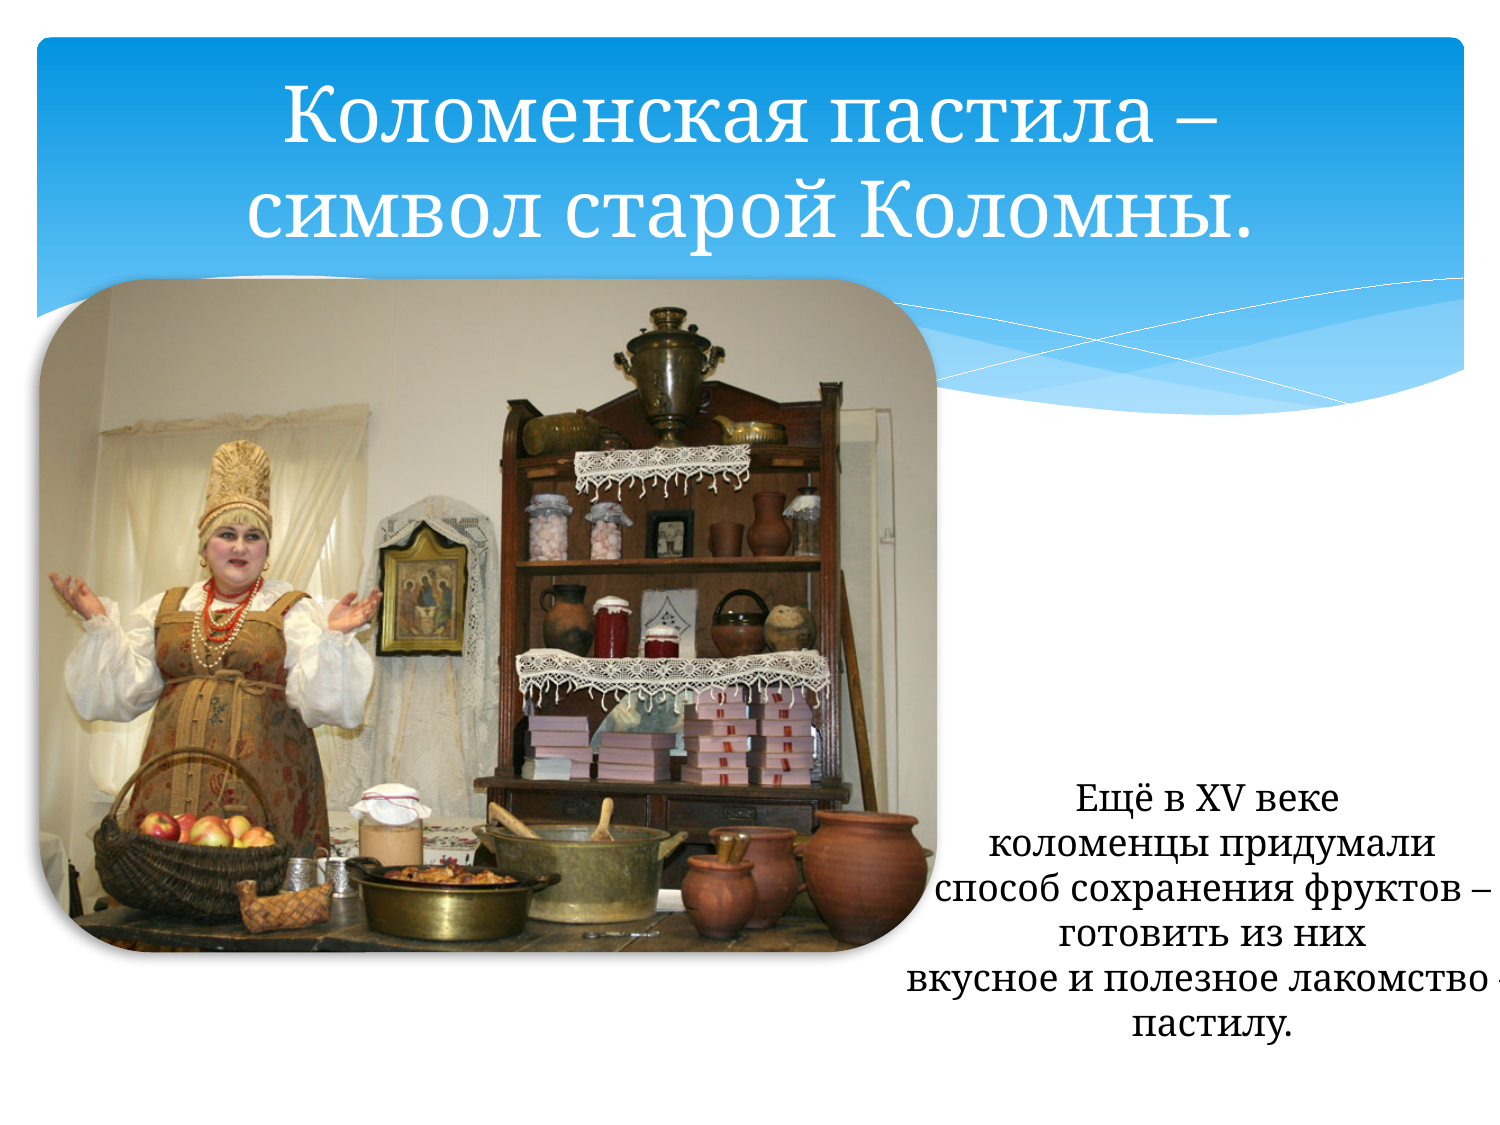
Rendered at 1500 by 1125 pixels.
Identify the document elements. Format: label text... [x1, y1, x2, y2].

picture [39, 278, 938, 953]
text_box Ещё в XV веке коломенцы придумали способ сохранения фруктов – готовить из них вкусное и полезное лакомство – пастилу. [891, 766, 1500, 1051]
title Коломенская пастила – символ старой Коломны. [75, 55, 1425, 261]
